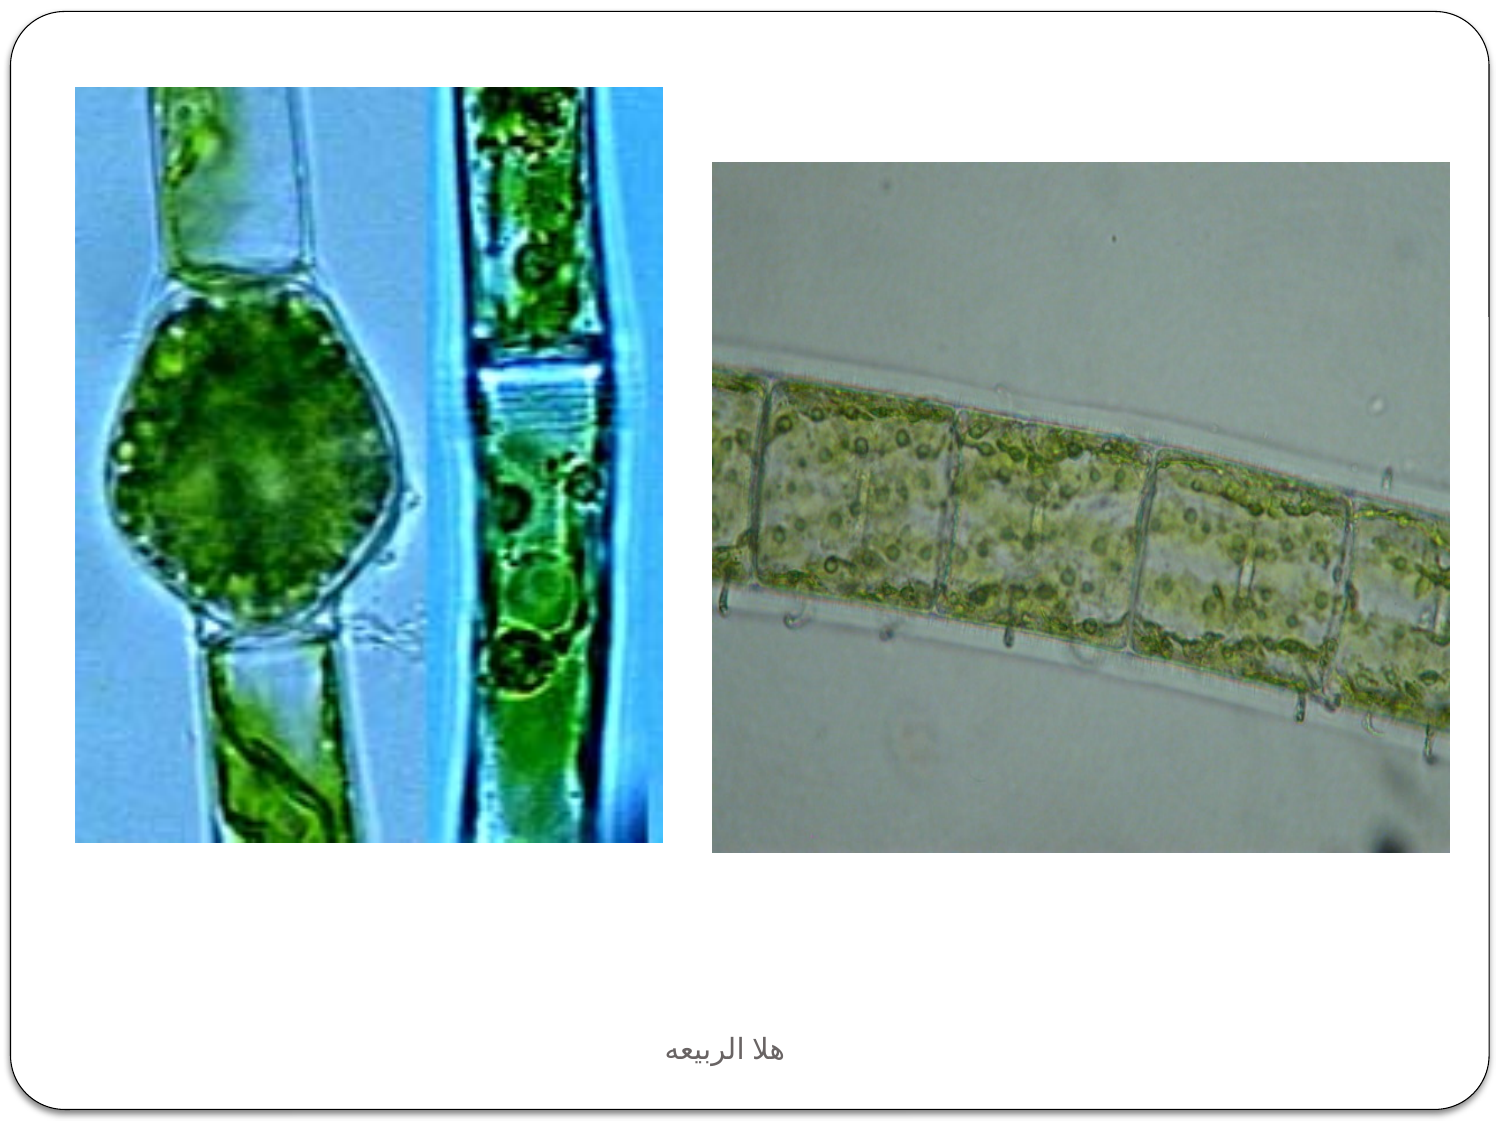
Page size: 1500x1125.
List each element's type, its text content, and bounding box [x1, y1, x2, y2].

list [74, 87, 663, 844]
footer هلا الربيعه [150, 1012, 800, 1088]
picture [712, 162, 1451, 853]
